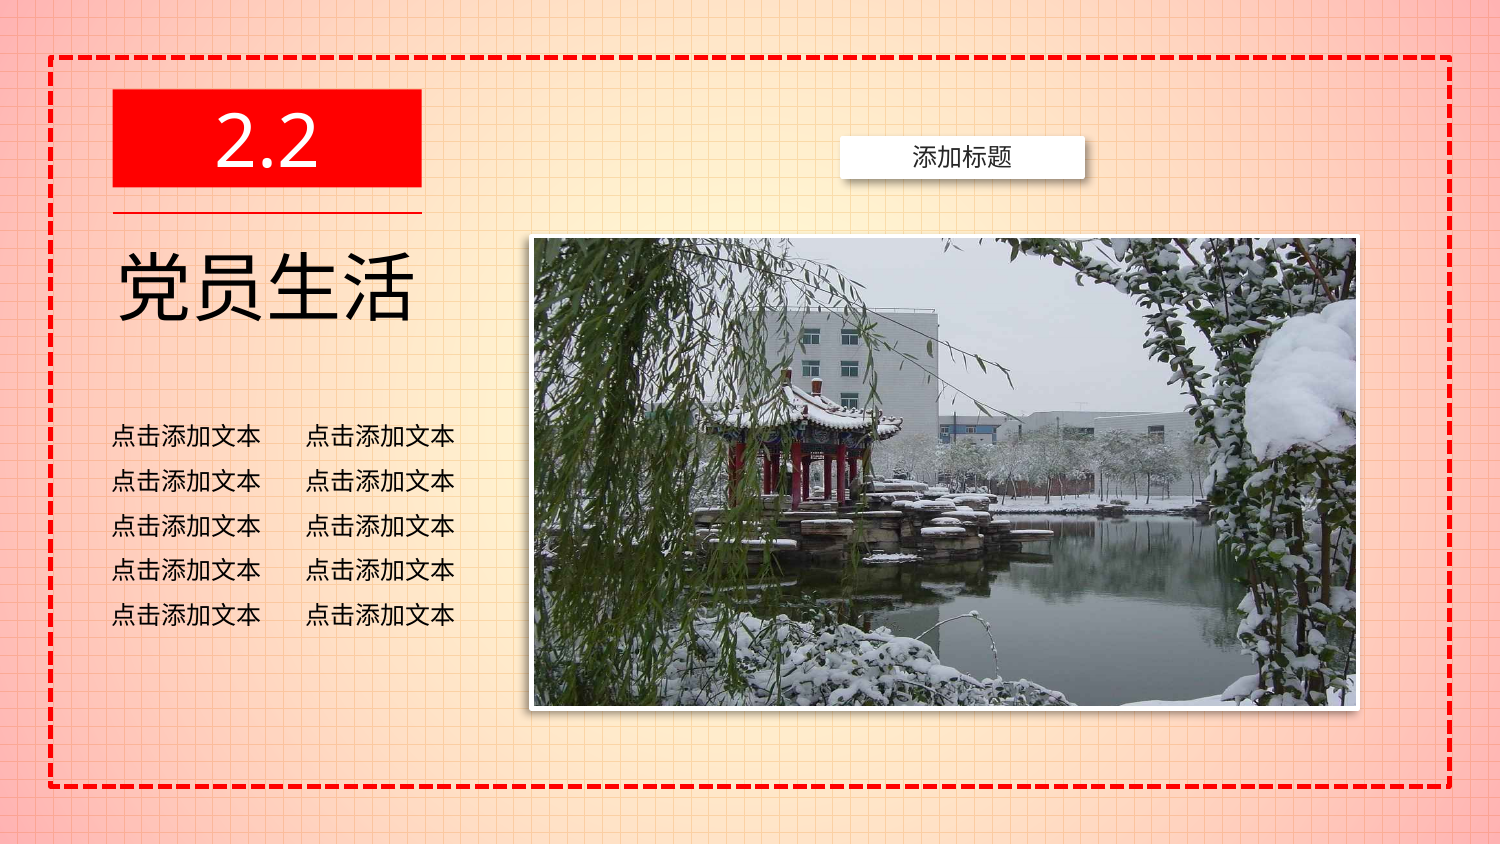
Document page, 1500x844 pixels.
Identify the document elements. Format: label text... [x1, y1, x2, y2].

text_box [842, 133, 1083, 180]
text_box [50, 57, 1450, 787]
text_box 党员生活 [101, 232, 455, 338]
text_box [531, 236, 1359, 709]
